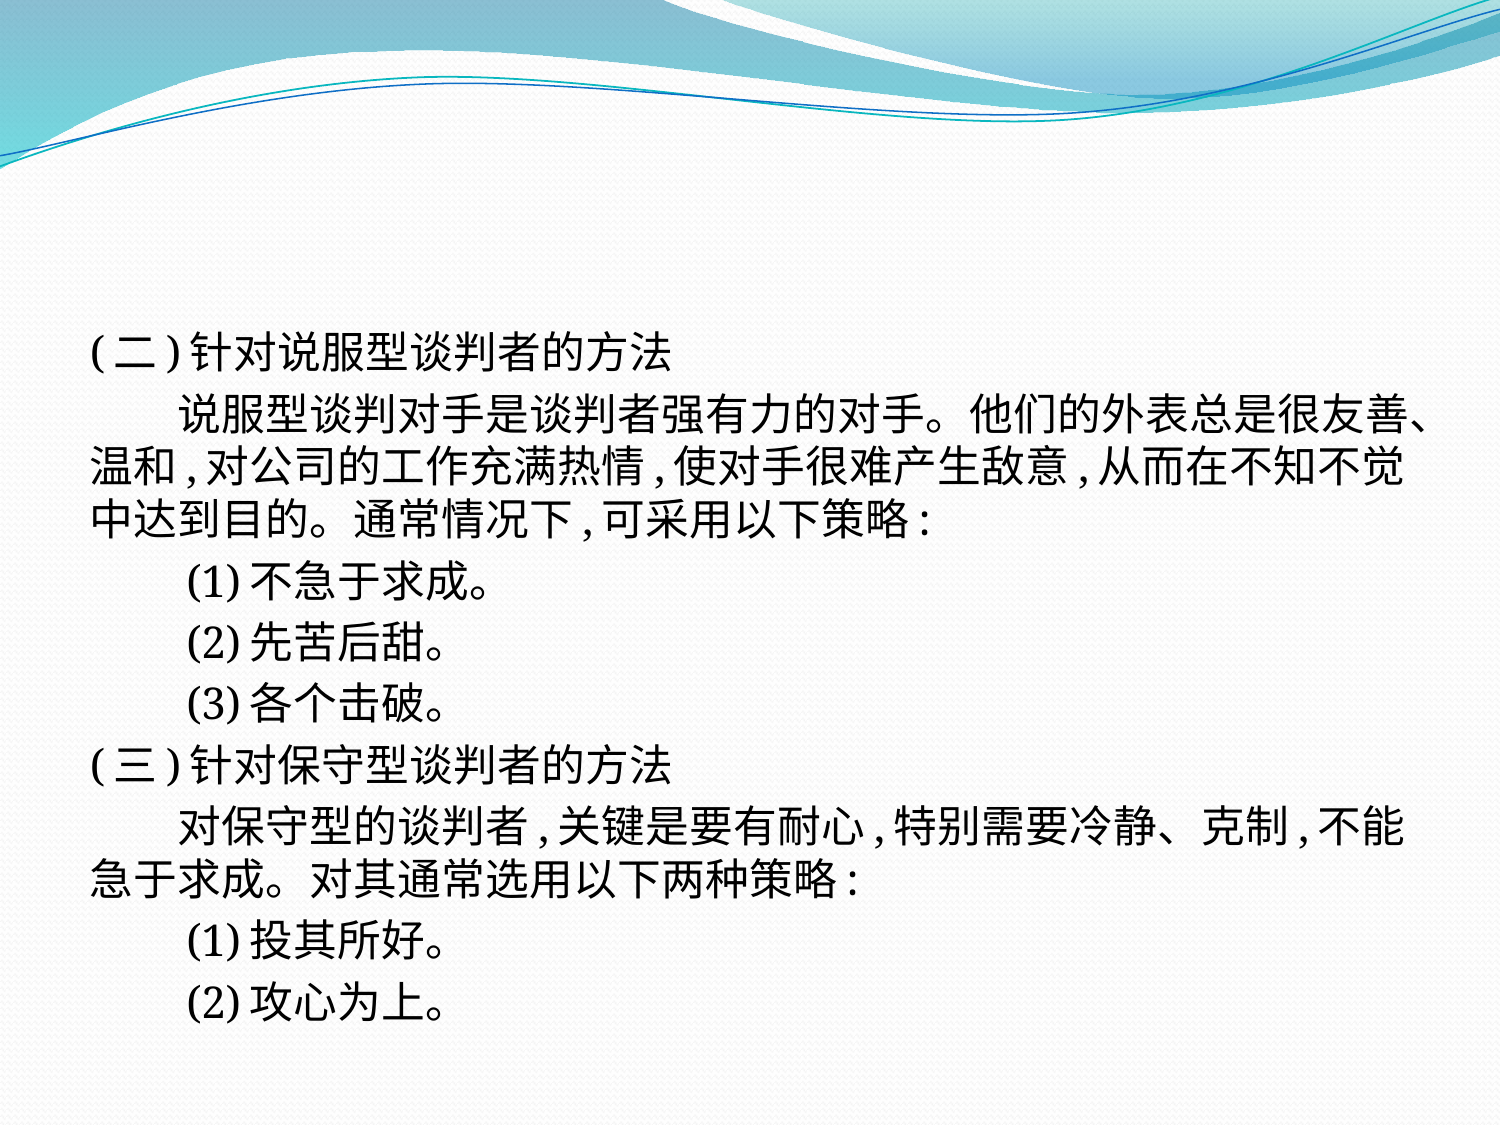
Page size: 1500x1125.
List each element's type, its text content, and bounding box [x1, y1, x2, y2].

list (二)针对说服型谈判者的方法 说服型谈判对手是谈判者强有力的对手。他们的外表总是很友善、温和,对公司的工作充满热情,使对手很难产生敌意,从而在不知不觉中达到目的。通常情况下,可采用以下策略: (1)不急于求成。 (2)先苦后甜。 (3)各个击破。 (三)针对保守型谈判者的方法 对保守型的谈判者,关键是要有耐心,特别需要冷静、克制,不能急于求成。对其通常选用以下两种策略: (1)投其所好。 (2)攻心为上。 [75, 317, 1425, 1038]
